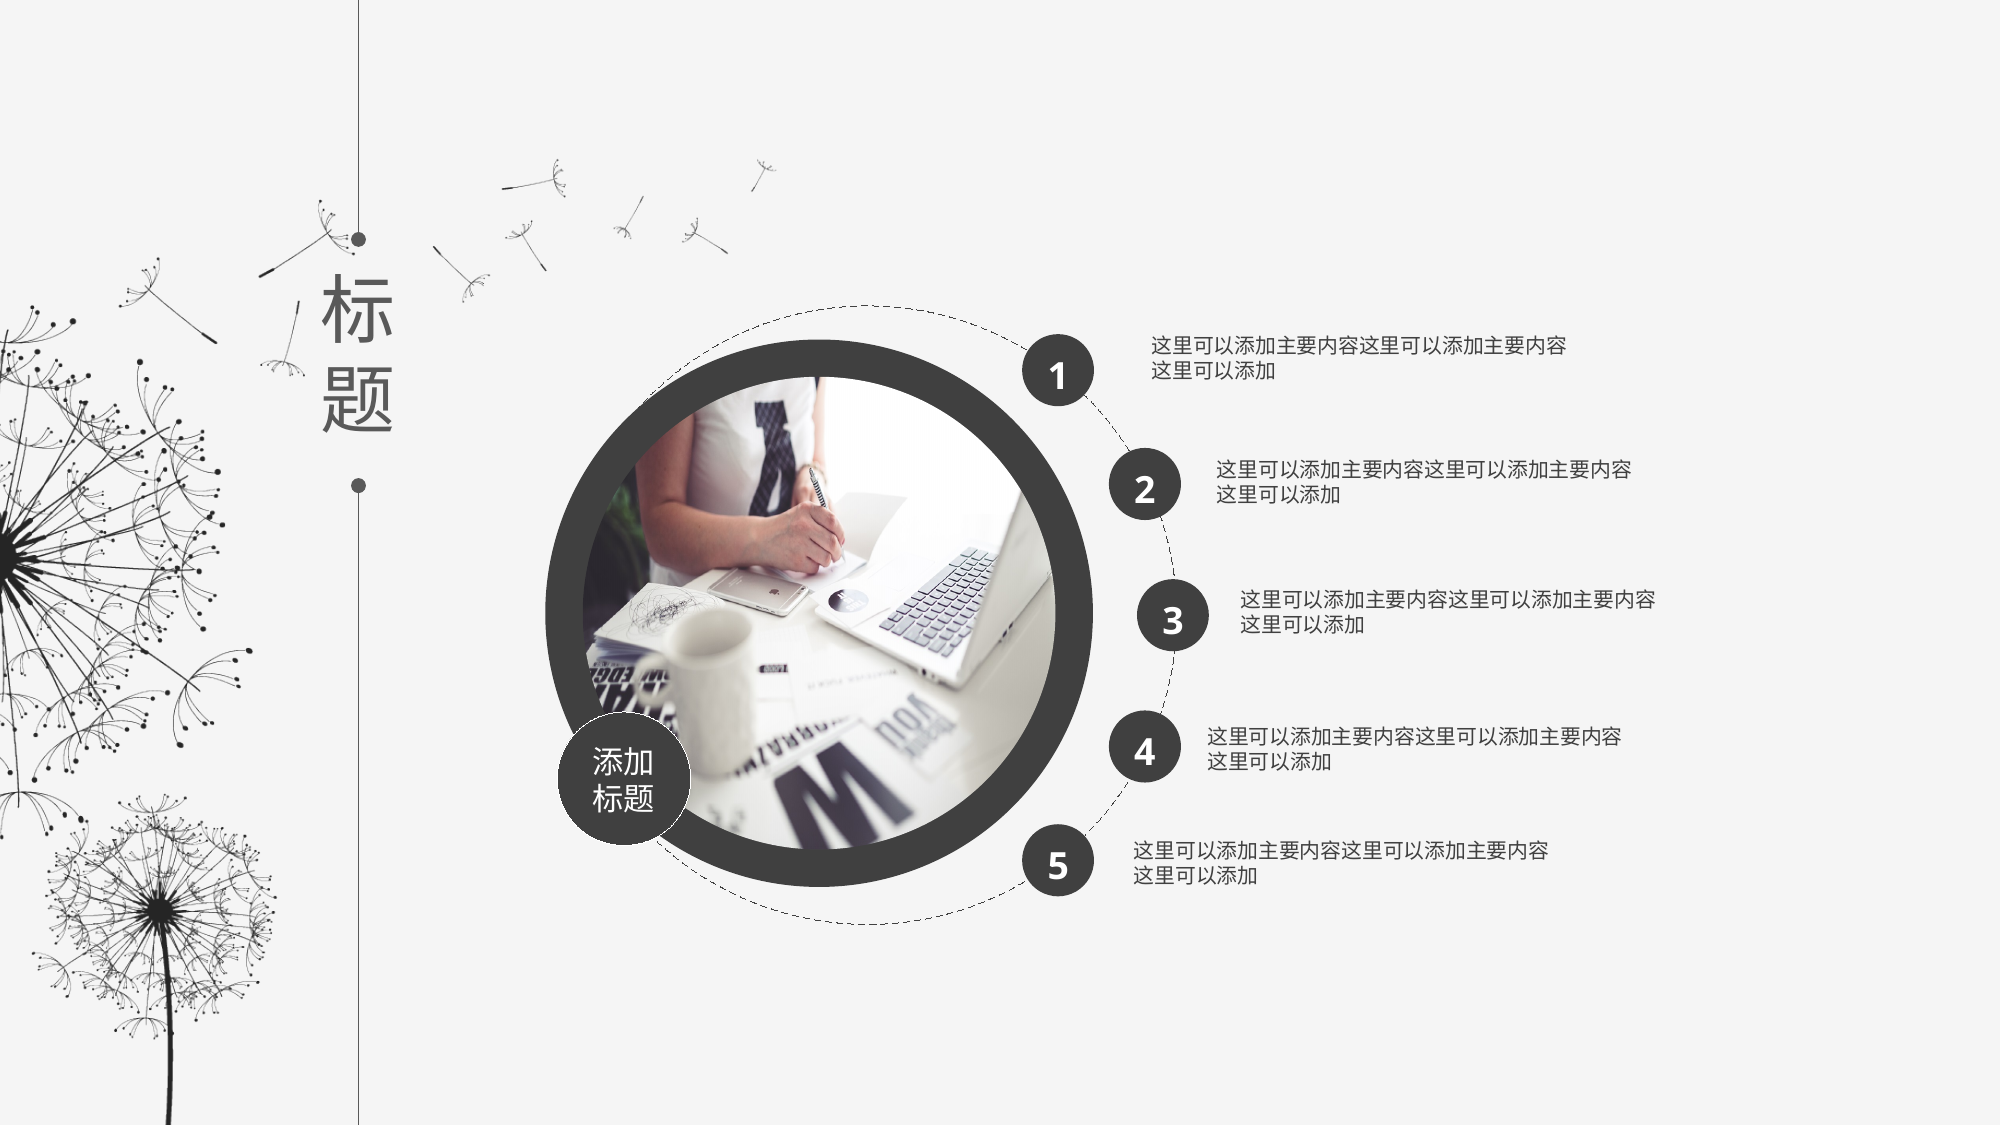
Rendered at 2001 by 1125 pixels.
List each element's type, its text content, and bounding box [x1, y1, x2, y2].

text_box [819, 305, 1175, 925]
text_box 这里可以添加主要内容这里可以添加主要内容这里可以添加 [1192, 716, 1638, 782]
text_box 这里可以添加主要内容这里可以添加主要内容这里可以添加 [1136, 325, 1582, 390]
text_box [819, 376, 1056, 850]
text_box 这里可以添加主要内容这里可以添加主要内容这里可以添加 [1202, 449, 1647, 515]
text_box 2 [1108, 447, 1181, 521]
text_box 5 [1022, 824, 1094, 897]
text_box 4 [1108, 710, 1181, 783]
text_box 1 [1022, 334, 1094, 407]
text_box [0, 0, 815, 1125]
text_box 这里可以添加主要内容这里可以添加主要内容这里可以添加 [1225, 579, 1671, 645]
text_box [819, 339, 1093, 887]
text_box 这里可以添加主要内容这里可以添加主要内容这里可以添加 [1119, 830, 1564, 896]
text_box 3 [1136, 579, 1209, 652]
